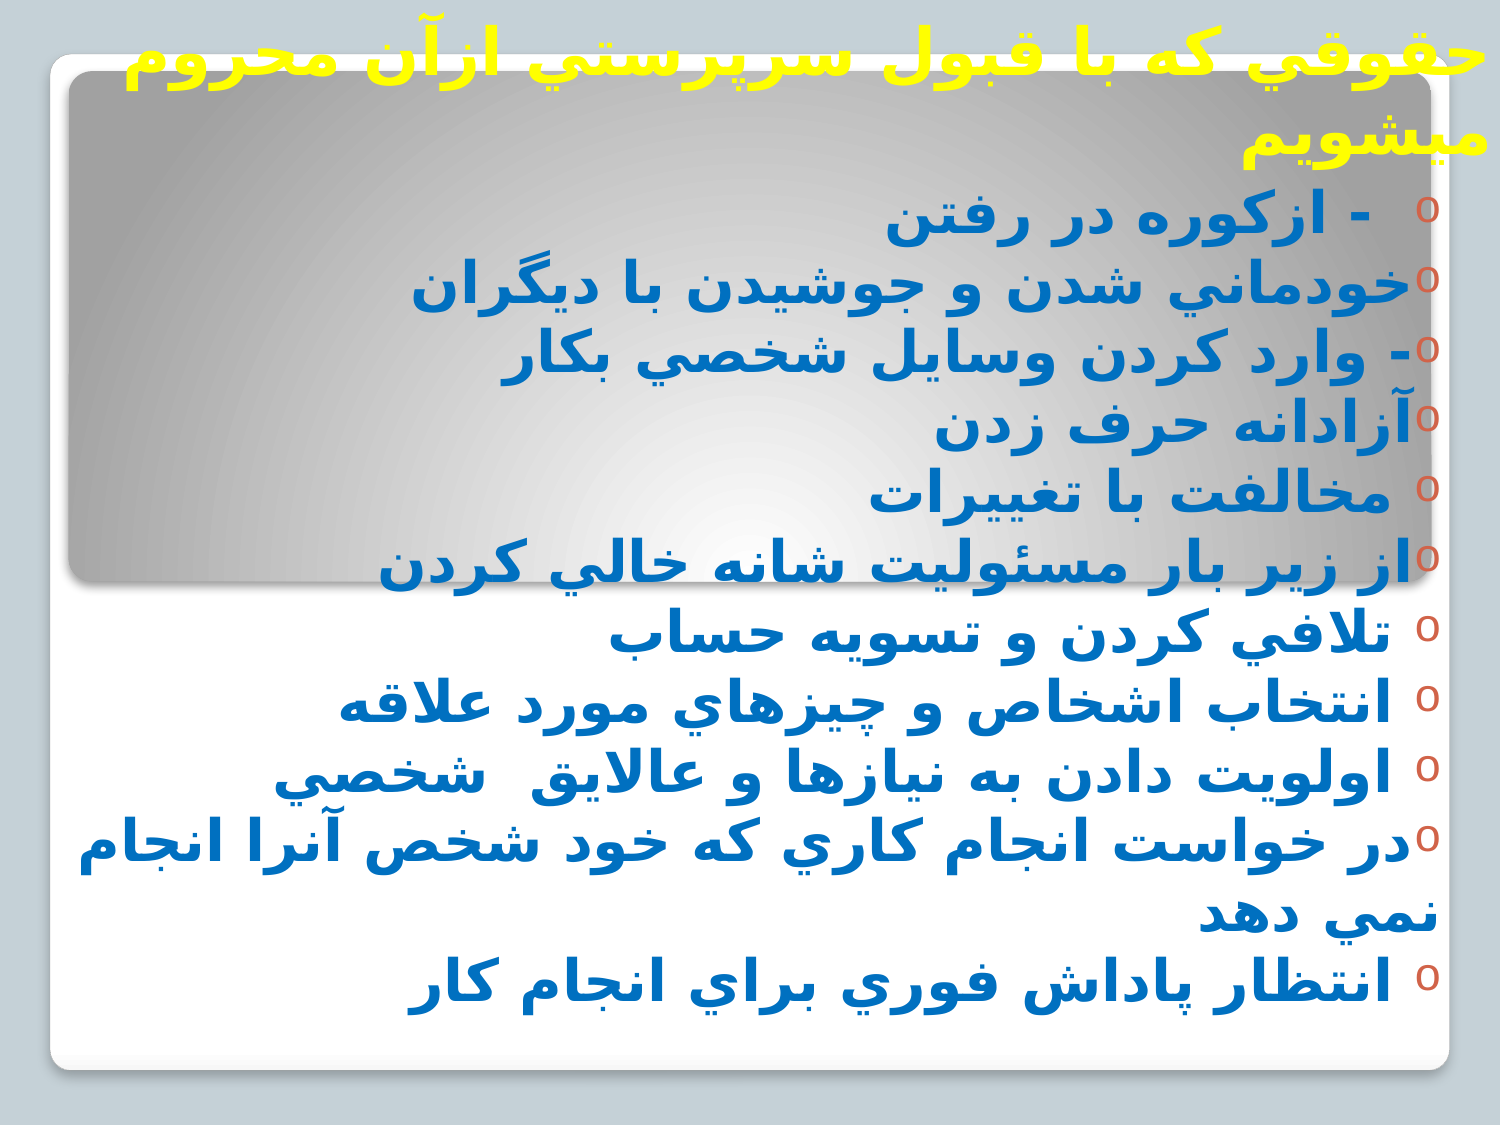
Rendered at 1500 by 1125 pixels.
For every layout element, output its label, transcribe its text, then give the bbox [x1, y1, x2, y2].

subtitle - ازكوره در رفتن خودماني شدن و جوشيدن با ديگران - وارد كردن وسايل شخصي بكار آزادانه حرف زدن مخالفت با تغييرات از زير بار مسئوليت شانه خالي كردن تلافي كردن و تسويه حساب انتخاب اشخاص و چيزهاي مورد علاقه اولويت دادن به نيازها و عالايق شخصي در خواست انجام كاري كه خود شخص آنرا انجام نمي دهد انتظار پاداش فوري براي انجام كار [0, 174, 1463, 1125]
title حقوقي كه با قبول سرپرستي ازآن محروم ميشويم [0, 0, 1500, 175]
